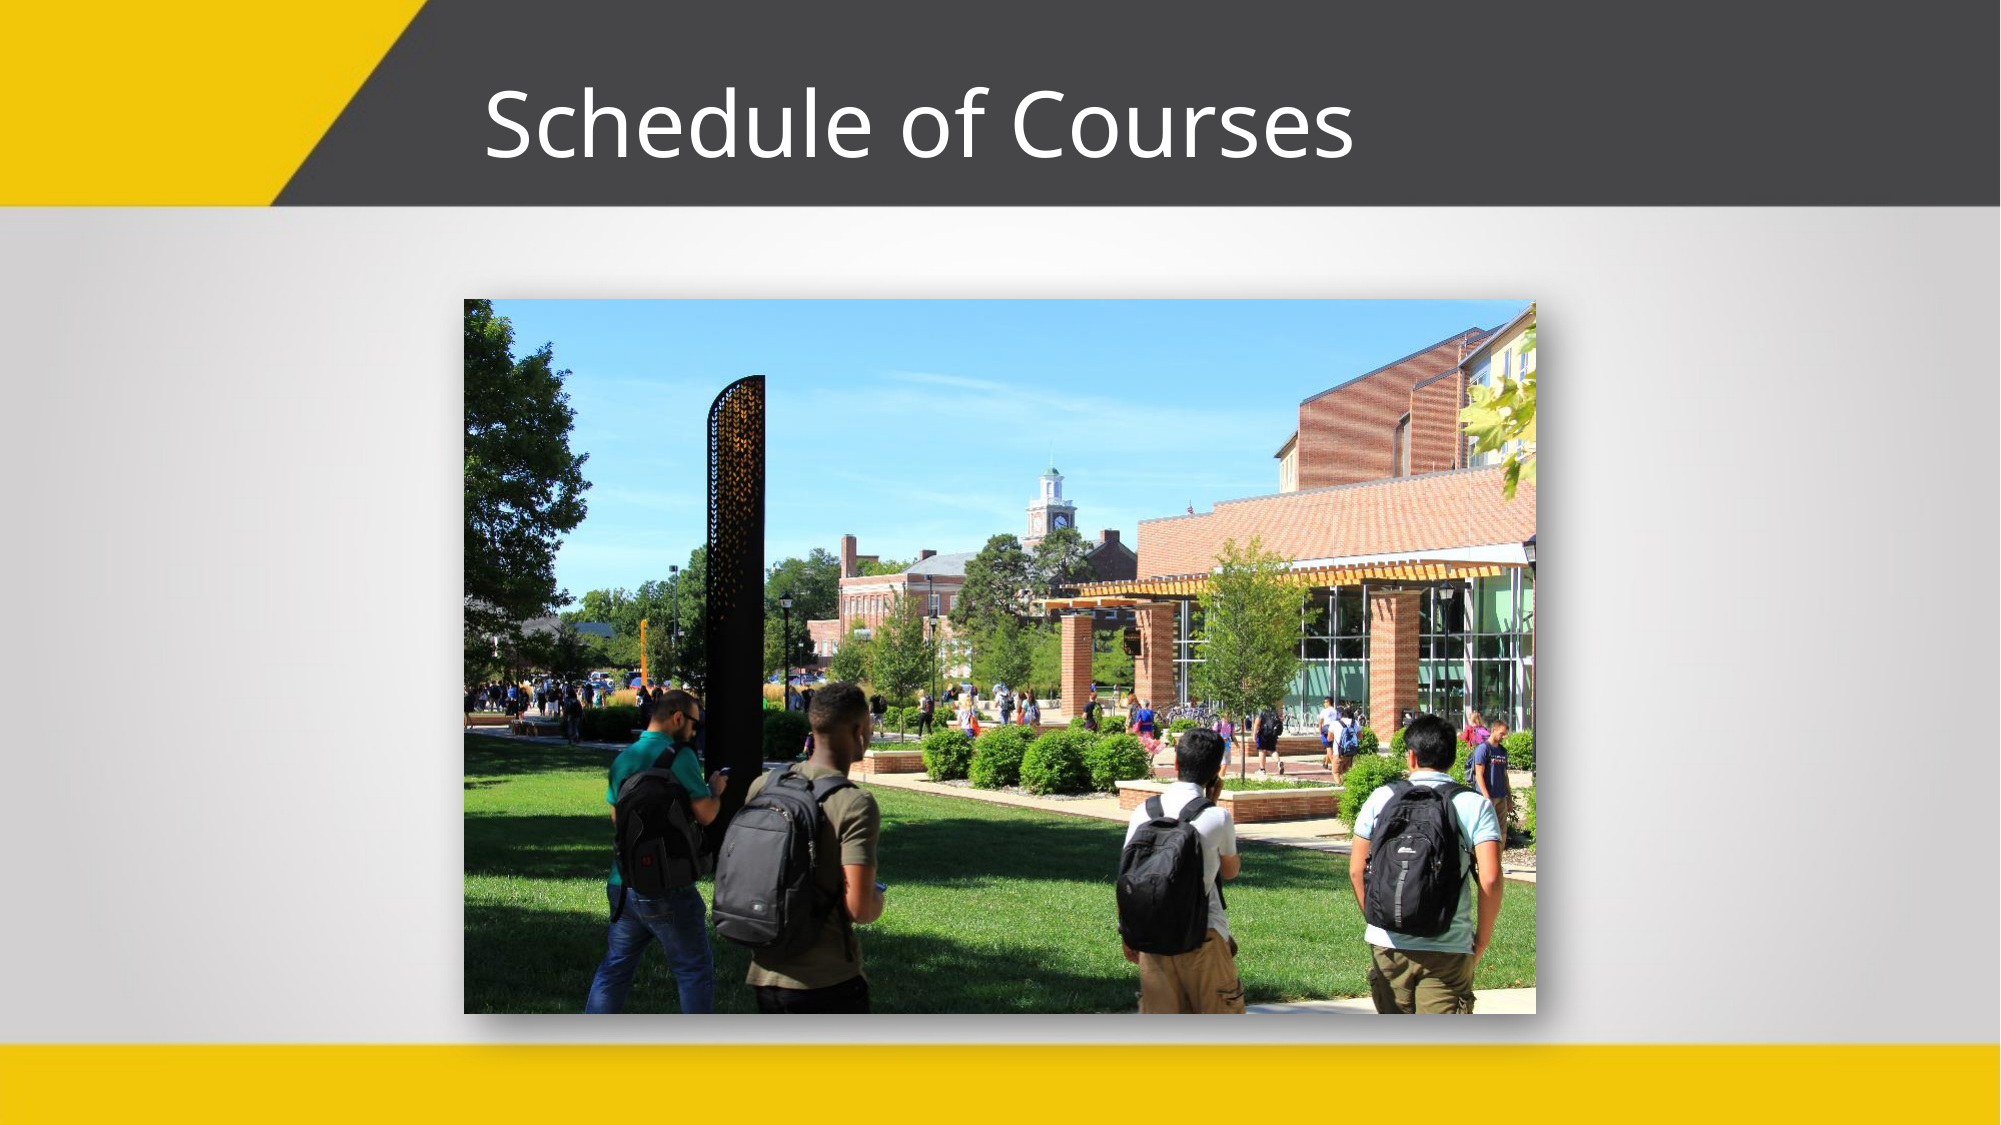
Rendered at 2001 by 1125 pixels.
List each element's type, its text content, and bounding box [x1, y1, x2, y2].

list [464, 299, 1536, 1014]
title Schedule of Courses [468, 49, 1864, 207]
